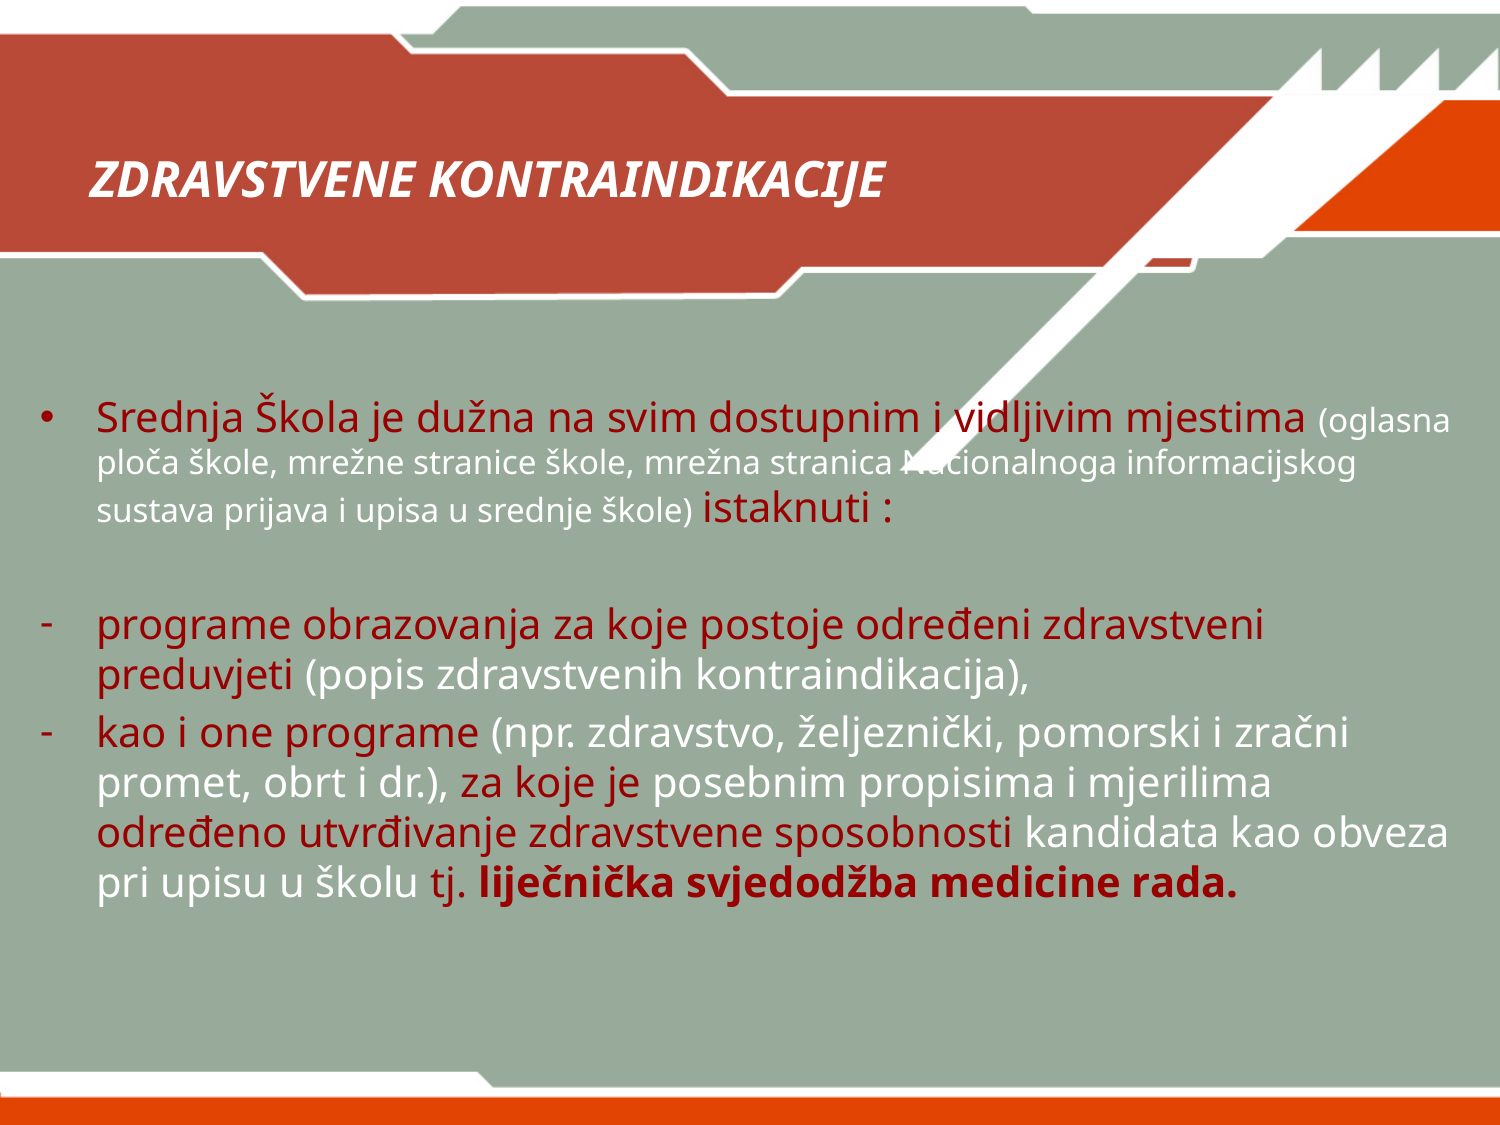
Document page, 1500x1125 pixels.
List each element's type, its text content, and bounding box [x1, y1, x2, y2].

picture [0, 0, 1500, 1125]
list Srednja Škola je dužna na svim dostupnim i vidljivim mjestima (oglasna ploča škole, mrežne stranice škole, mrežna stranica Nacionalnoga informacijskog sustava prijava i upisa u srednje škole) istaknuti : programe obrazovanja za koje postoje određeni zdravstveni preduvjeti (popis zdravstvenih kontraindikacija), kao i one programe (npr. zdravstvo, željeznički, pomorski i zračni promet, obrt i dr.), za koje je posebnim propisima i mjerilima određeno utvrđivanje zdravstvene sposobnosti kandidata kao obveza pri upisu u školu tj. liječnička svjedodžba medicine rada. [24, 324, 1471, 1013]
title ZDRAVSTVENE KONTRAINDIKACIJE [74, 104, 1426, 251]
